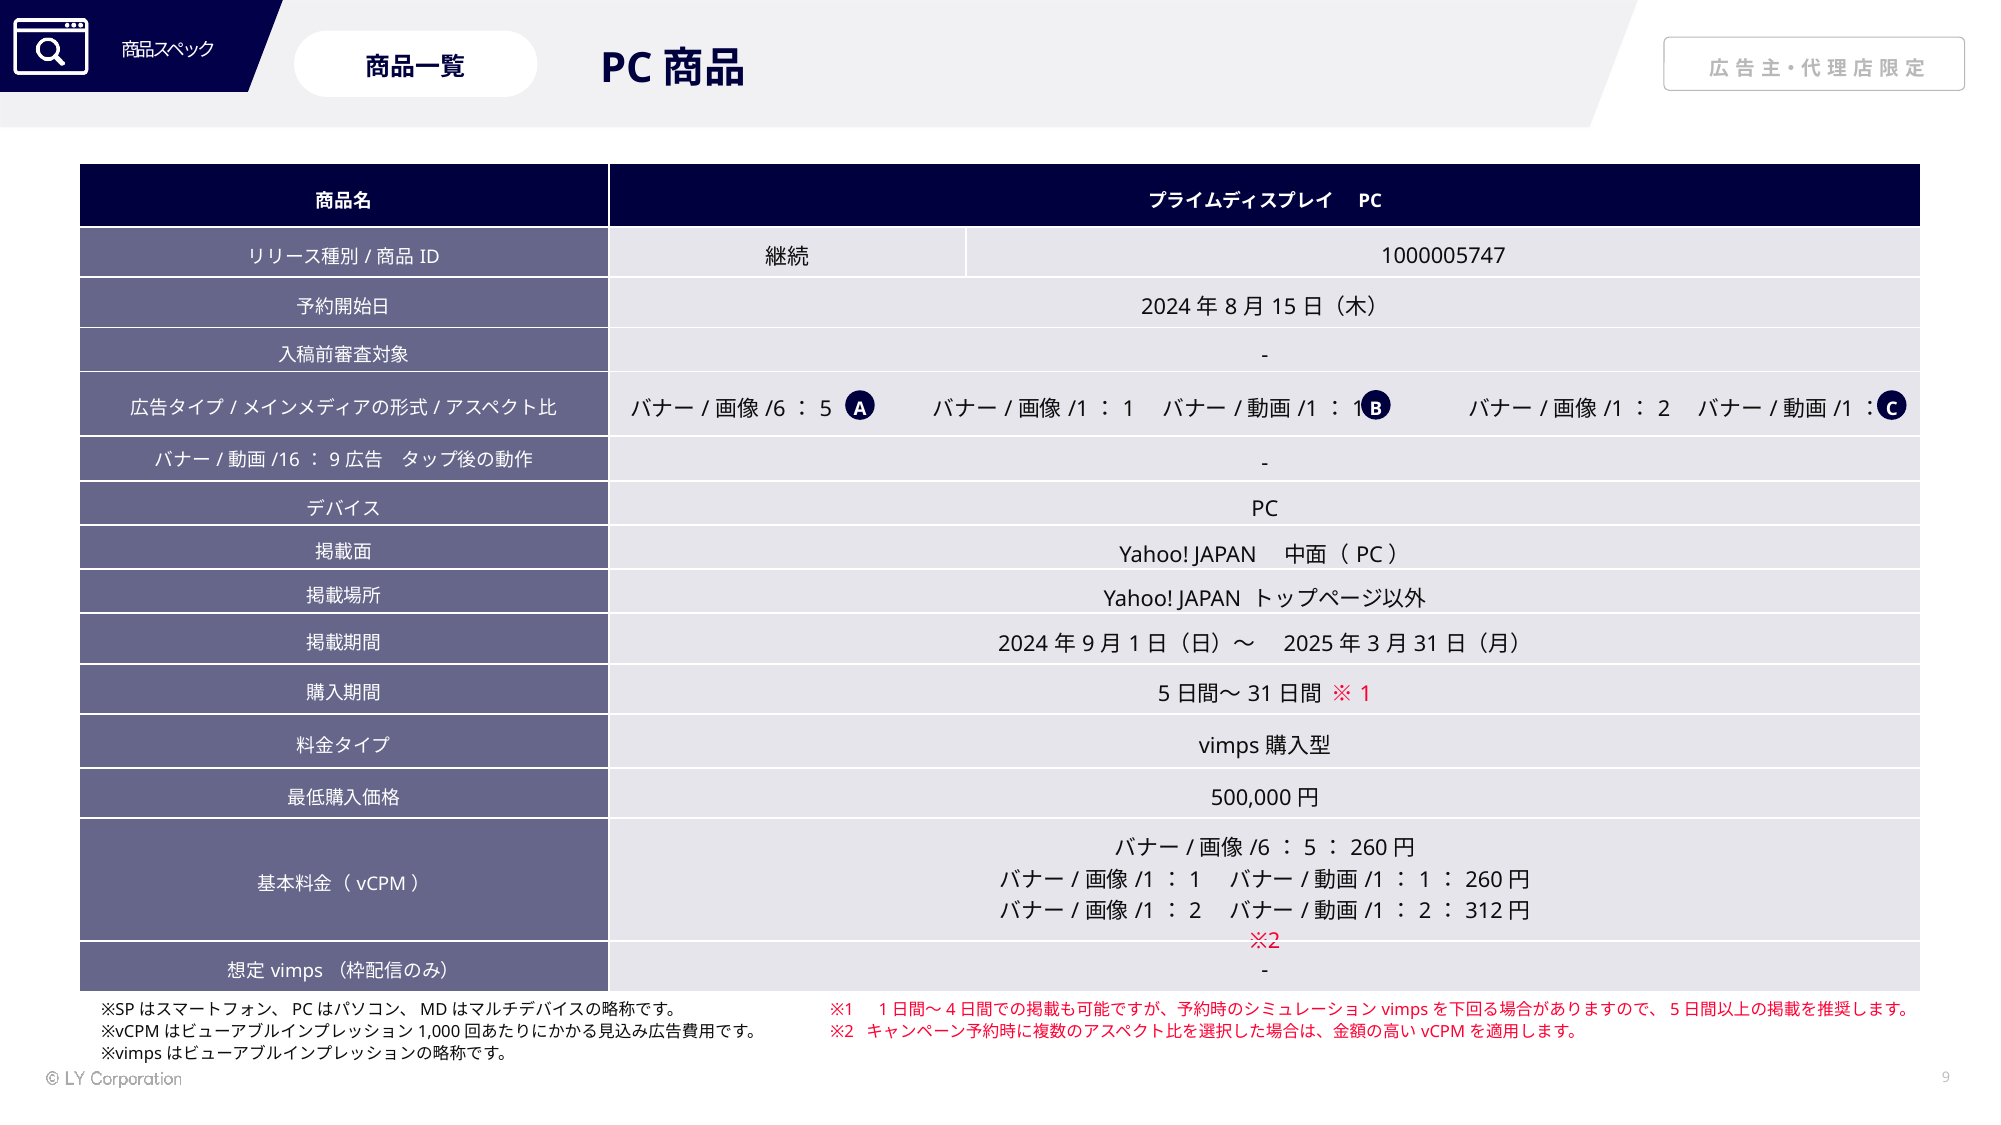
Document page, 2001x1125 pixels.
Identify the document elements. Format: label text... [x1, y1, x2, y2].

text_box ※SPはスマートフォン、PCはパソコン、MDはマルチデバイスの略称です。 ※vCPMはビューアブルインプレッション1,000回あたりにかかる見込み広告費用です。 ※vimpsはビューアブルインプレッションの略称です。 [101, 996, 769, 1063]
text_box A [845, 390, 875, 420]
table_cell 掲載期間 [80, 614, 608, 663]
table_cell - [610, 328, 1920, 371]
table_cell バナー/画像/6：5：260円 バナー/画像/1：1 バナー/動画/1：1：260円 バナー/画像/1：2 バナー/動画/1：2：312円 ※2 [610, 819, 1920, 940]
text_box C [1877, 390, 1907, 420]
table_cell 料金タイプ [80, 715, 608, 767]
table_cell 基本料金（vCPM） [80, 819, 608, 940]
table_cell PC [610, 482, 1920, 524]
list PC商品 [600, 41, 1481, 97]
table_cell 入稿前審査対象 [80, 328, 608, 371]
table_cell 最低購入価格 [80, 769, 608, 817]
table_cell Yahoo! JAPAN トップページ以外 [610, 570, 1920, 612]
table_cell 継続 [610, 228, 965, 276]
table_cell 予約開始日 [80, 278, 608, 327]
picture [9, 5, 92, 87]
table_cell 1000005747 [967, 228, 1920, 276]
table_header プライムディスプレイ PC [610, 164, 1920, 226]
table_cell 広告タイプ/メインメディアの形式/アスペクト比 [80, 372, 608, 435]
table_cell バナー/動画/16：9広告 タップ後の動作 [80, 437, 608, 480]
table_cell 2024年9月1日（日）～ 2025年3月31日（月） [610, 614, 1920, 663]
table_cell デバイス [80, 482, 608, 524]
table_cell 想定vimps（枠配信のみ） [80, 942, 608, 991]
table_cell 掲載面 [80, 526, 608, 568]
text_box 商品一覧 [293, 29, 539, 98]
text_box B [1361, 390, 1391, 420]
table_cell 500,000円 [610, 769, 1920, 817]
table_header 商品名 [80, 164, 608, 226]
table_cell リリース種別/商品ID [80, 228, 608, 276]
list 商品スペック [97, 13, 240, 81]
table_cell 購入期間 [80, 665, 608, 713]
picture [46, 1071, 181, 1088]
table_cell vimps購入型 [610, 715, 1920, 767]
table_cell Yahoo! JAPAN 中面（PC） [610, 526, 1920, 568]
table_cell 掲載場所 [80, 570, 608, 612]
table_cell 2024年8月15日（木） [610, 278, 1920, 327]
text_box ※1 1日間～4日間での掲載も可能ですが、予約時のシミュレーションvimpsを下回る場合がありますので、5日間以上の掲載を推奨します。 ※2 キャンペーン予約時に複数のアスペクト比を選択した場合は、金額の高いvCPMを適用します。 [830, 996, 1917, 1041]
table_cell - [610, 942, 1920, 991]
table_cell - [610, 437, 1920, 480]
table_cell バナー/画像/6：5 バナー/画像/1：1 バナー/動画/1：1 バナー/画像/1：2 バナー/動画/1：2 [610, 372, 1920, 435]
table_cell 5日間～31日間 ※1 [610, 665, 1920, 713]
